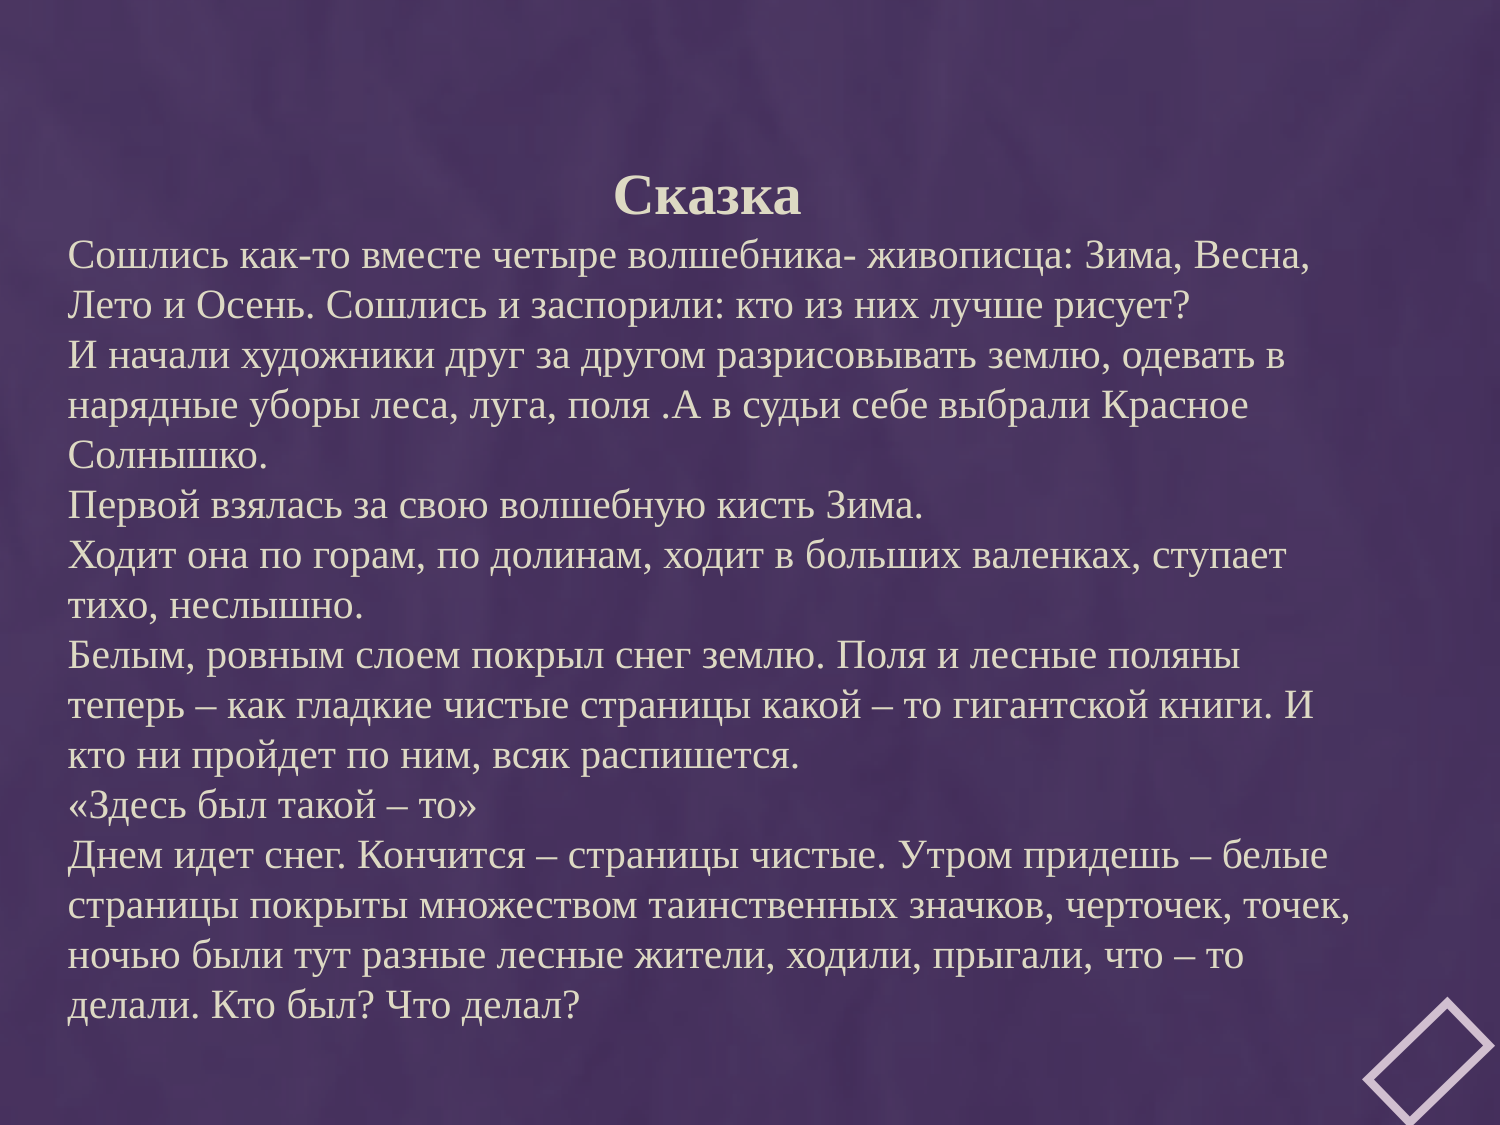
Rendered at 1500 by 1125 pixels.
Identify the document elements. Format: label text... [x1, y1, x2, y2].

text_box Сказка Сошлись как-то вместе четыре волшебника- живописца: Зима, Весна, Лето и Осень. Сошлись и заспорили: кто из них лучше рисует? И начали художники друг за другом разрисовывать землю, одевать в нарядные уборы леса, луга, поля .А в судьи себе выбрали Красное Солнышко. Первой взялась за свою волшебную кисть Зима. Ходит она по горам, по долинам, ходит в больших валенках, ступает тихо, неслышно. Белым, ровным слоем покрыл снег землю. Поля и лесные поляны теперь – как гладкие чистые страницы какой – то гигантской книги. И кто ни пройдет по ним, всяк распишется. «Здесь был такой – то» Днем идет снег. Кончится – страницы чистые. Утром придешь – белые страницы покрыты множеством таинственных значков, черточек, точек, ночью были тут разные лесные жители, ходили, прыгали, что – то делали. Кто был? Что делал? [53, 148, 1376, 1085]
